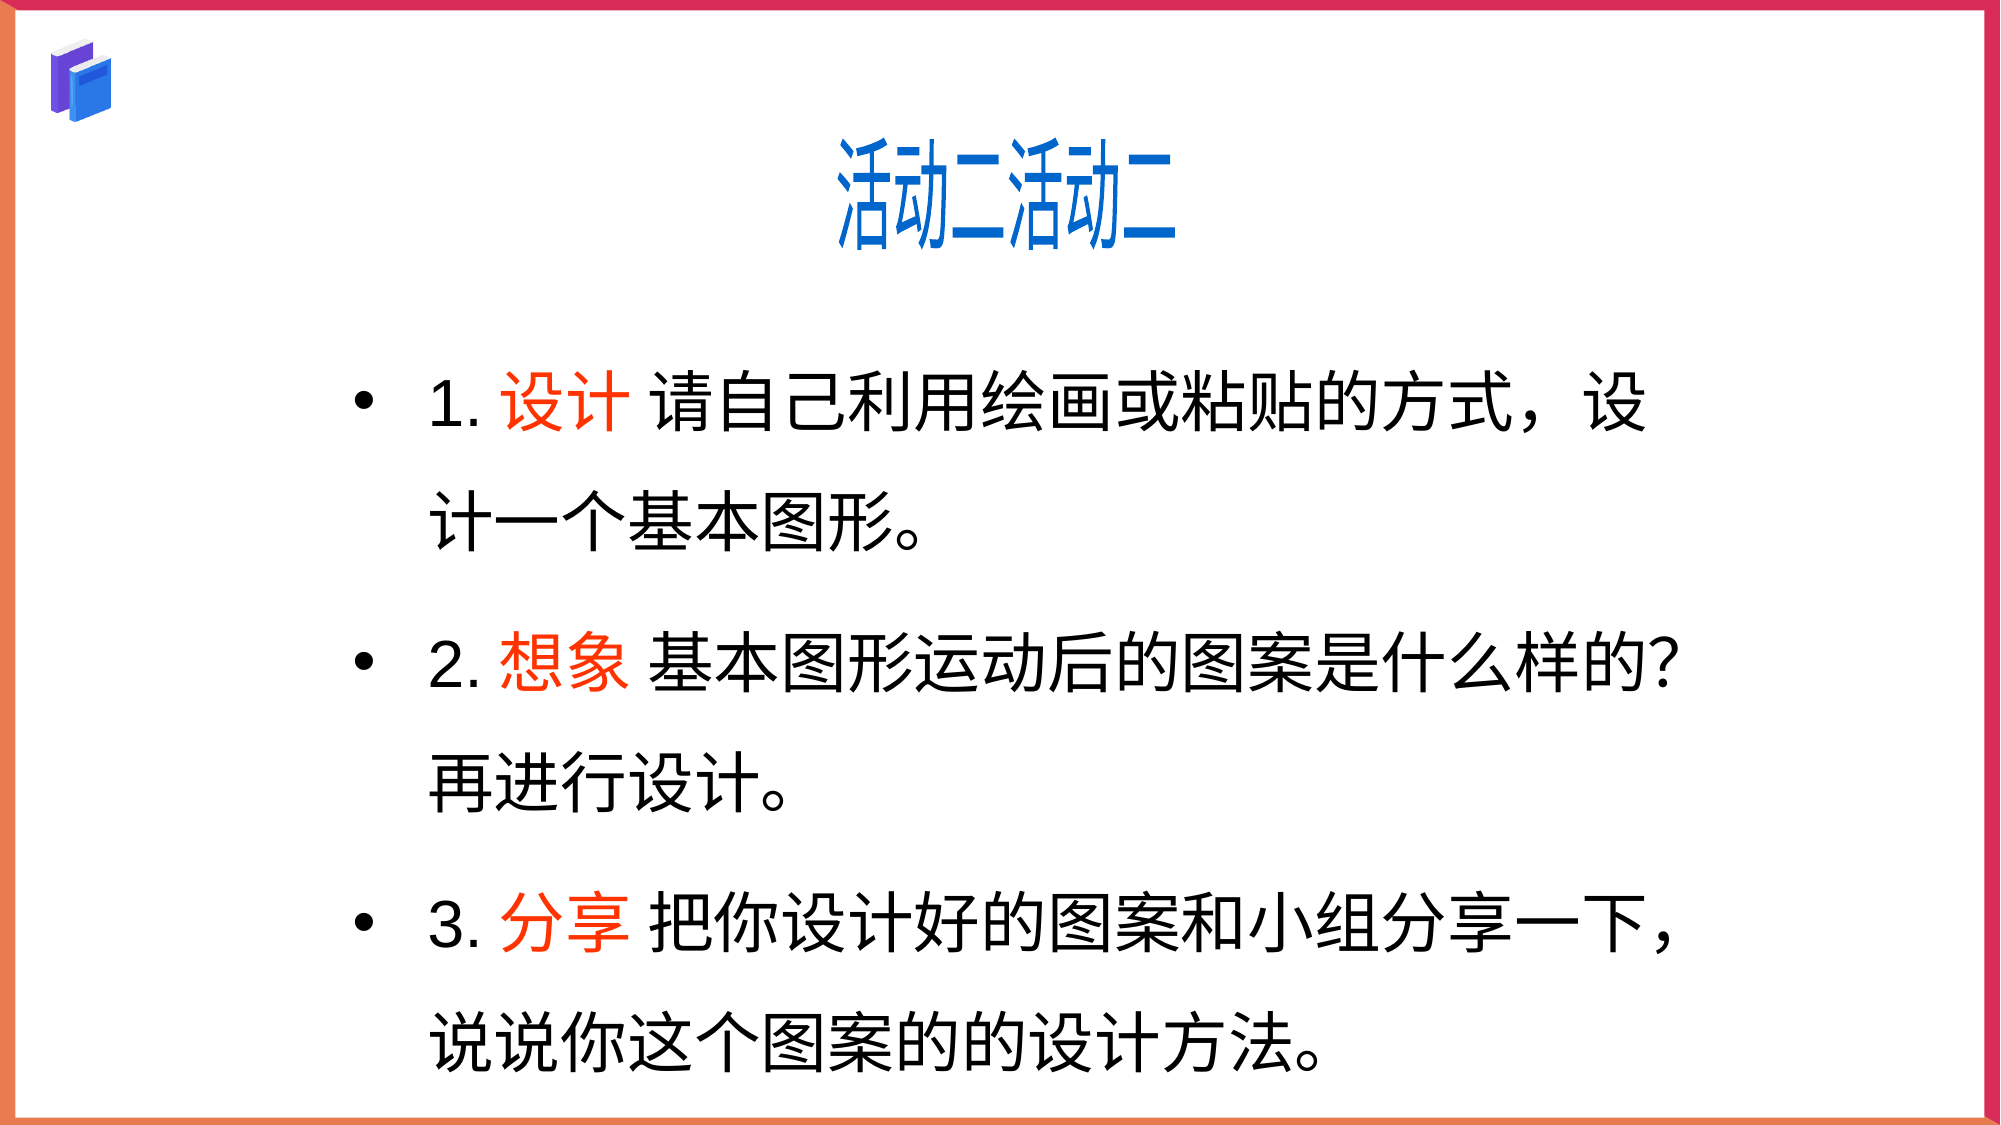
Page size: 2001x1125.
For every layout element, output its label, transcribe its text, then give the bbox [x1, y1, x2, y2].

text_box 1.设计 请自己利用绘画或粘贴的方式，设计一个基本图形。 2.想象 基本图形运动后的图案是什么样的？再进行设计。 3.分享 把你设计好的图案和小组分享一下，说说你这个图案的的设计方法。 [337, 312, 1688, 1089]
picture [51, 38, 111, 122]
